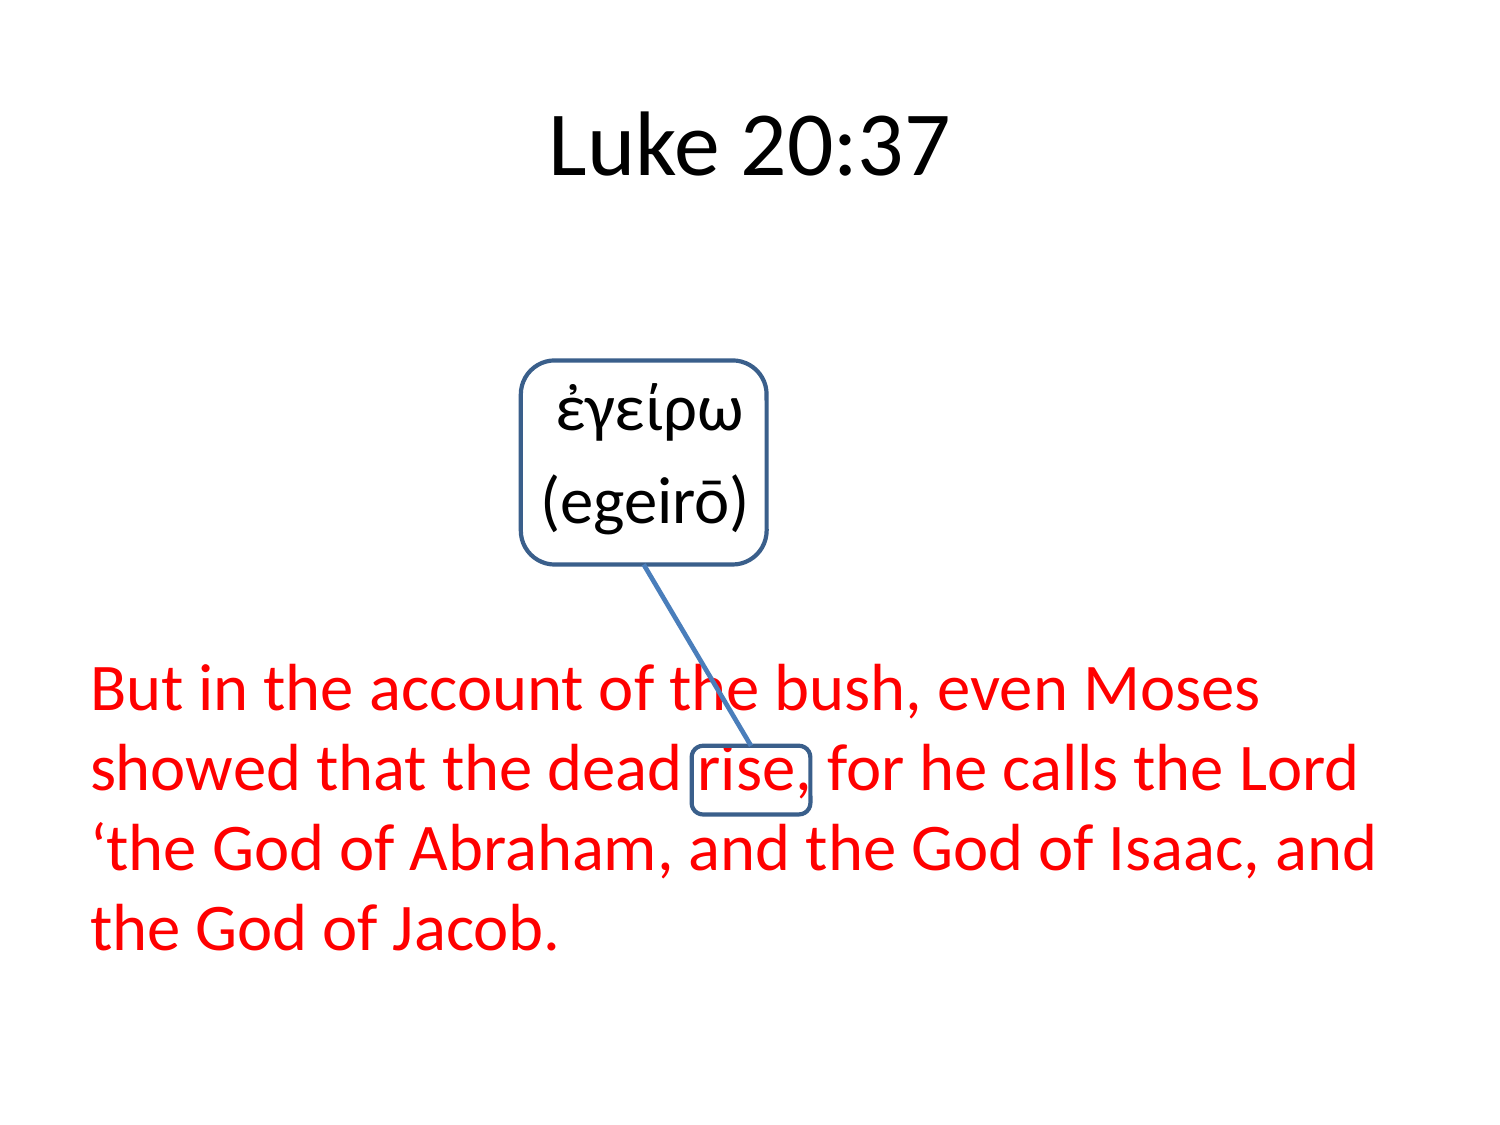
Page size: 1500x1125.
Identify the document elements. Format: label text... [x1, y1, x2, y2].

text_box [518, 358, 769, 567]
list ἐγείρω (egeirō) But in the account of the bush, even Moses showed that the dead rise, for he calls the Lord ‘the God of Abraham, and the God of Isaac, and the God of Jacob. [75, 262, 1425, 1005]
text_box [689, 743, 813, 817]
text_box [643, 564, 752, 747]
title Luke 20:37 [75, 45, 1425, 233]
